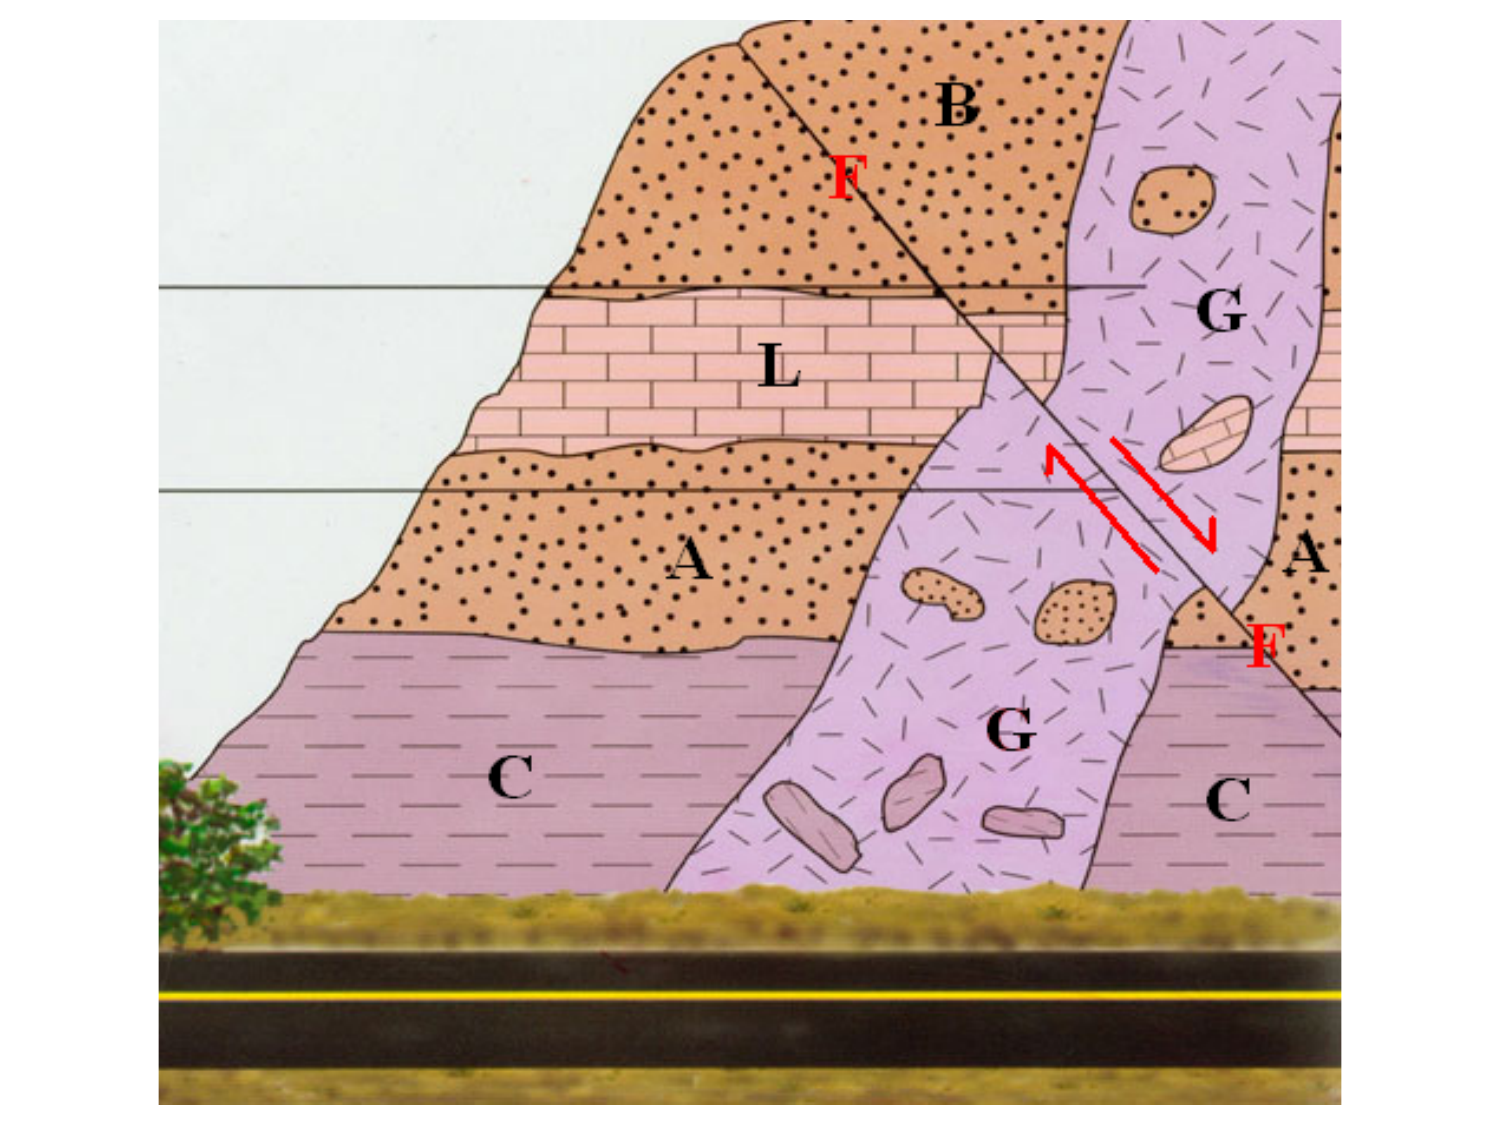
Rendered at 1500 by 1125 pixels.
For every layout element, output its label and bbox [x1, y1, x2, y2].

picture [158, 19, 1342, 1105]
